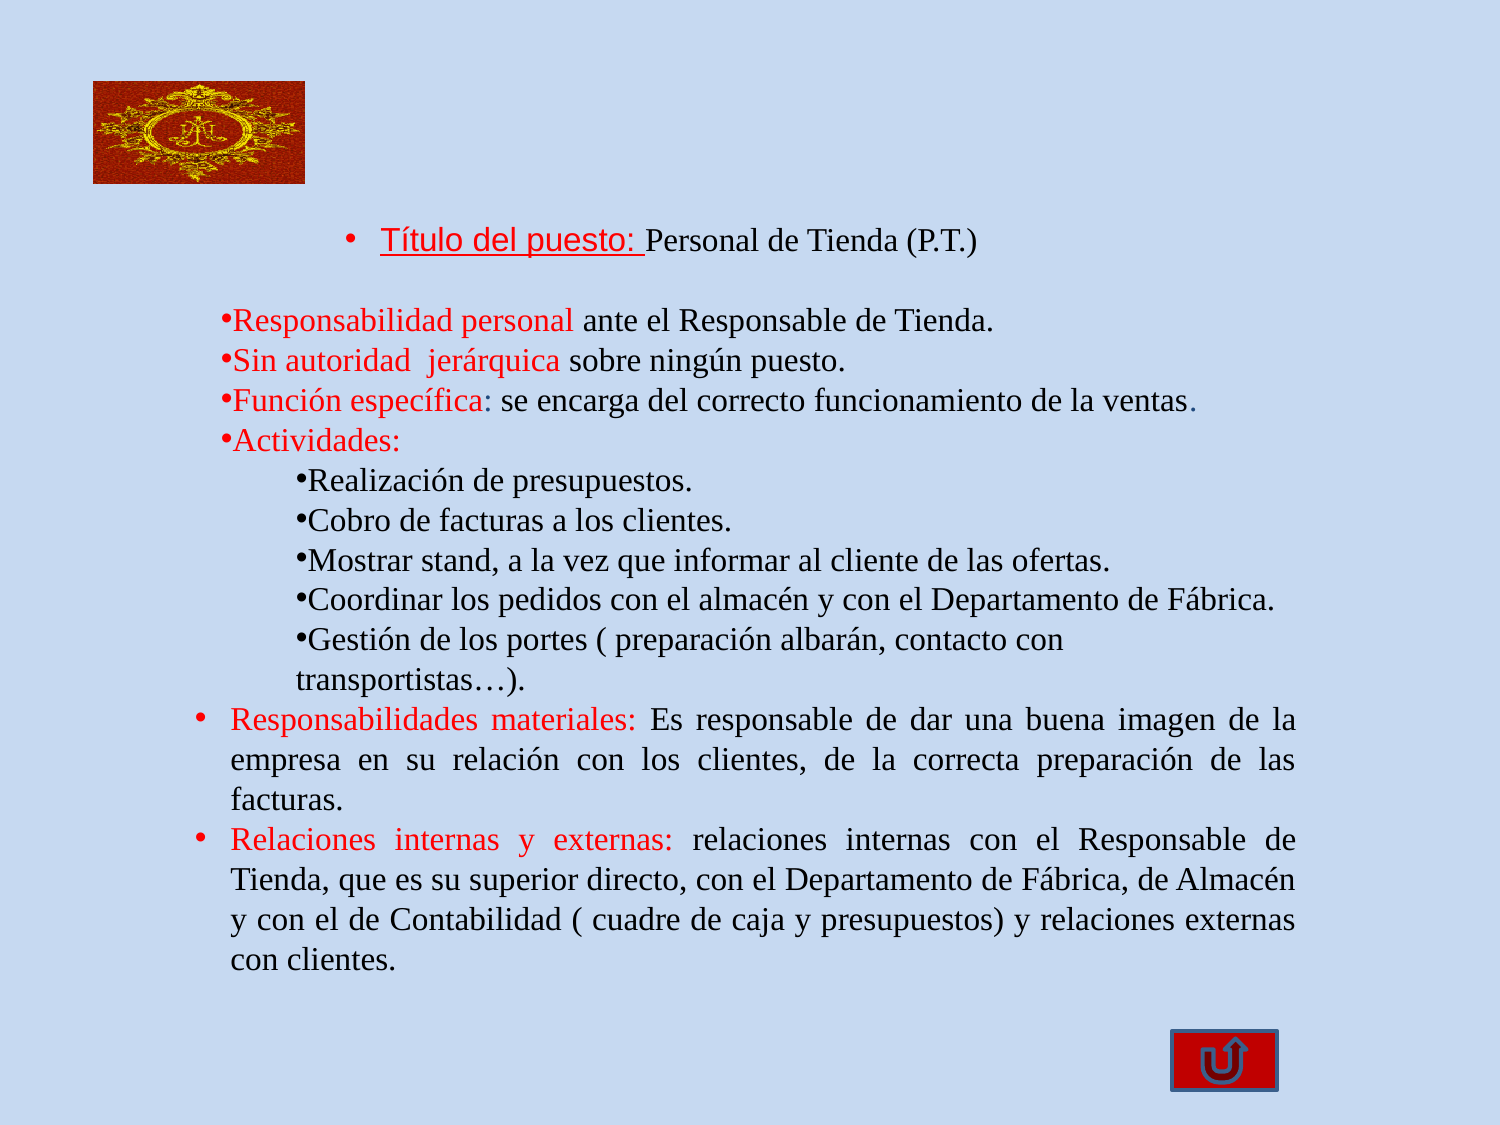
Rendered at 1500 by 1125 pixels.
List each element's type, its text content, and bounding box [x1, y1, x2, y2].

text_box Título del puesto: Personal de Tienda (P.T.) Responsabilidad personal ante el Responsable de Tienda. Sin autoridad jerárquica sobre ningún puesto. Función específica: se encarga del correcto funcionamiento de la ventas. Actividades: Realización de presupuestos. Cobro de facturas a los clientes. Mostrar stand, a la vez que informar al cliente de las ofertas. Coordinar los pedidos con el almacén y con el Departamento de Fábrica. Gestión de los portes ( preparación albarán, contacto con transportistas…). Responsabilidades materiales: Es responsable de dar una buena imagen de la empresa en su relación con los clientes, de la correcta preparación de las facturas. Relaciones internas y externas: relaciones internas con el Responsable de Tienda, que es su superior directo, con el Departamento de Fábrica, de Almacén y con el de Contabilidad ( cuadre de caja y presupuestos) y relaciones externas con clientes. [140, 210, 1313, 985]
text_box [1170, 1029, 1279, 1092]
picture [93, 81, 305, 184]
